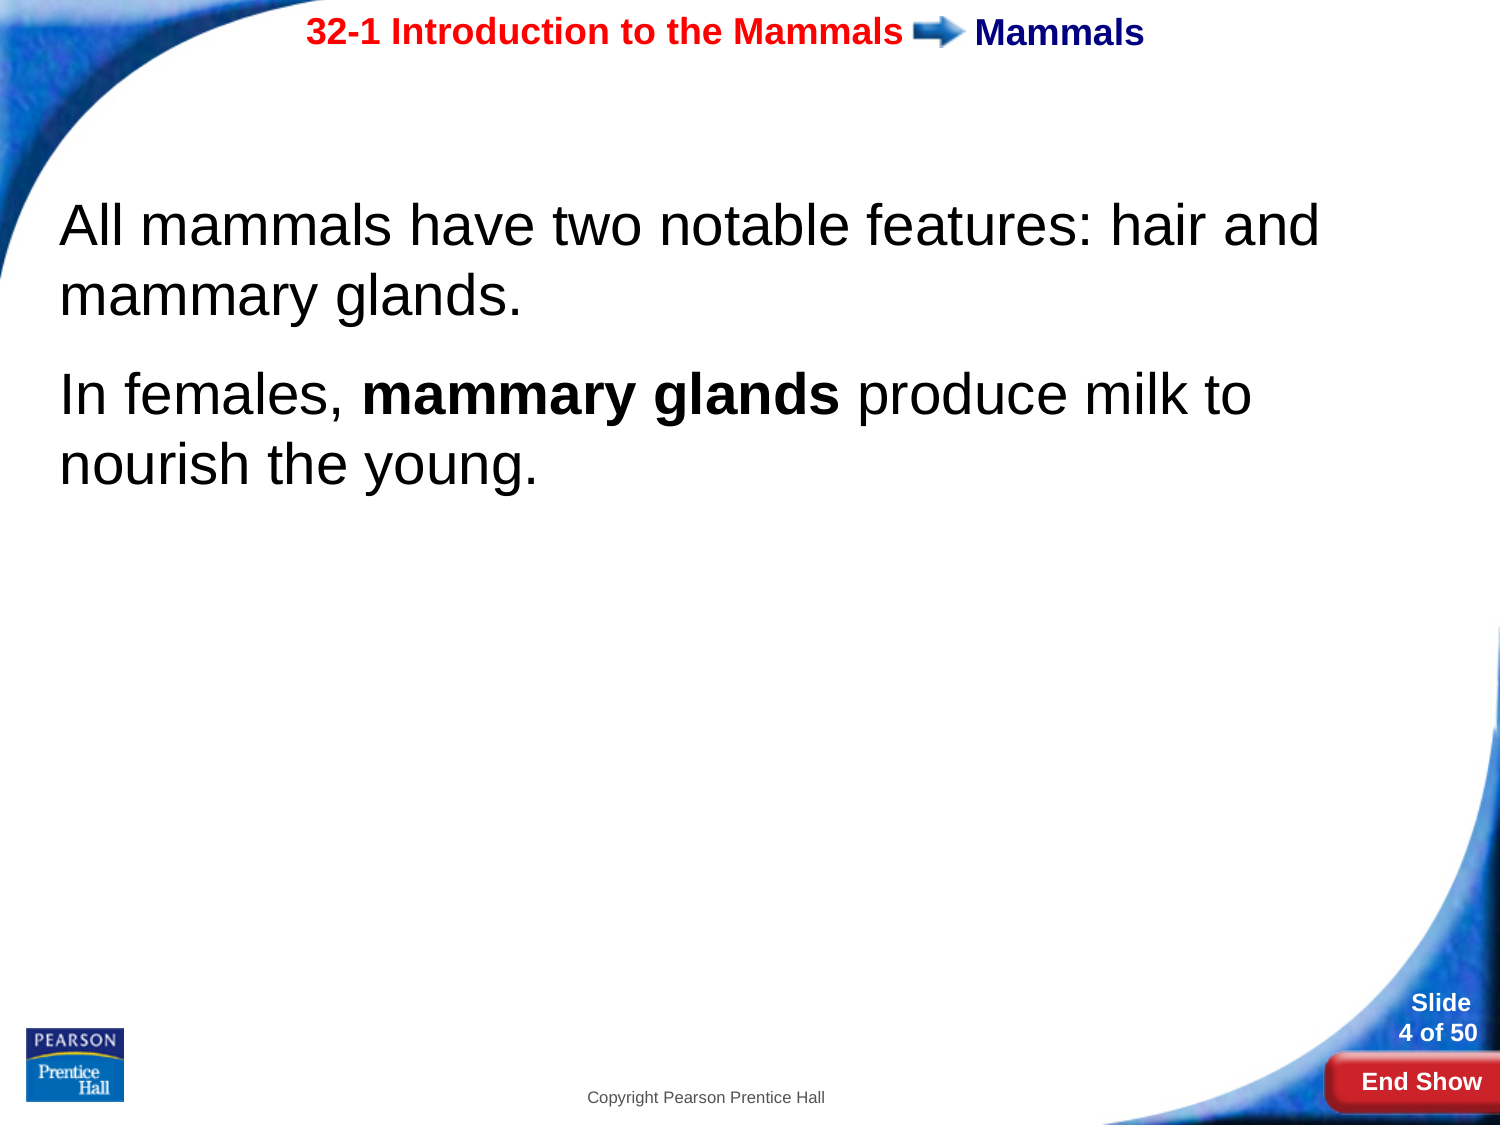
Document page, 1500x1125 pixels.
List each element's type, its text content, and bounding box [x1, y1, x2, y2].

picture [0, 0, 1500, 1125]
footer Copyright Pearson Prentice Hall [468, 1078, 945, 1105]
title Mammals [959, 0, 1500, 76]
list All mammals have two notable features: hair and mammary glands. In females, mammary glands produce milk to nourish the young. [44, 179, 1463, 976]
